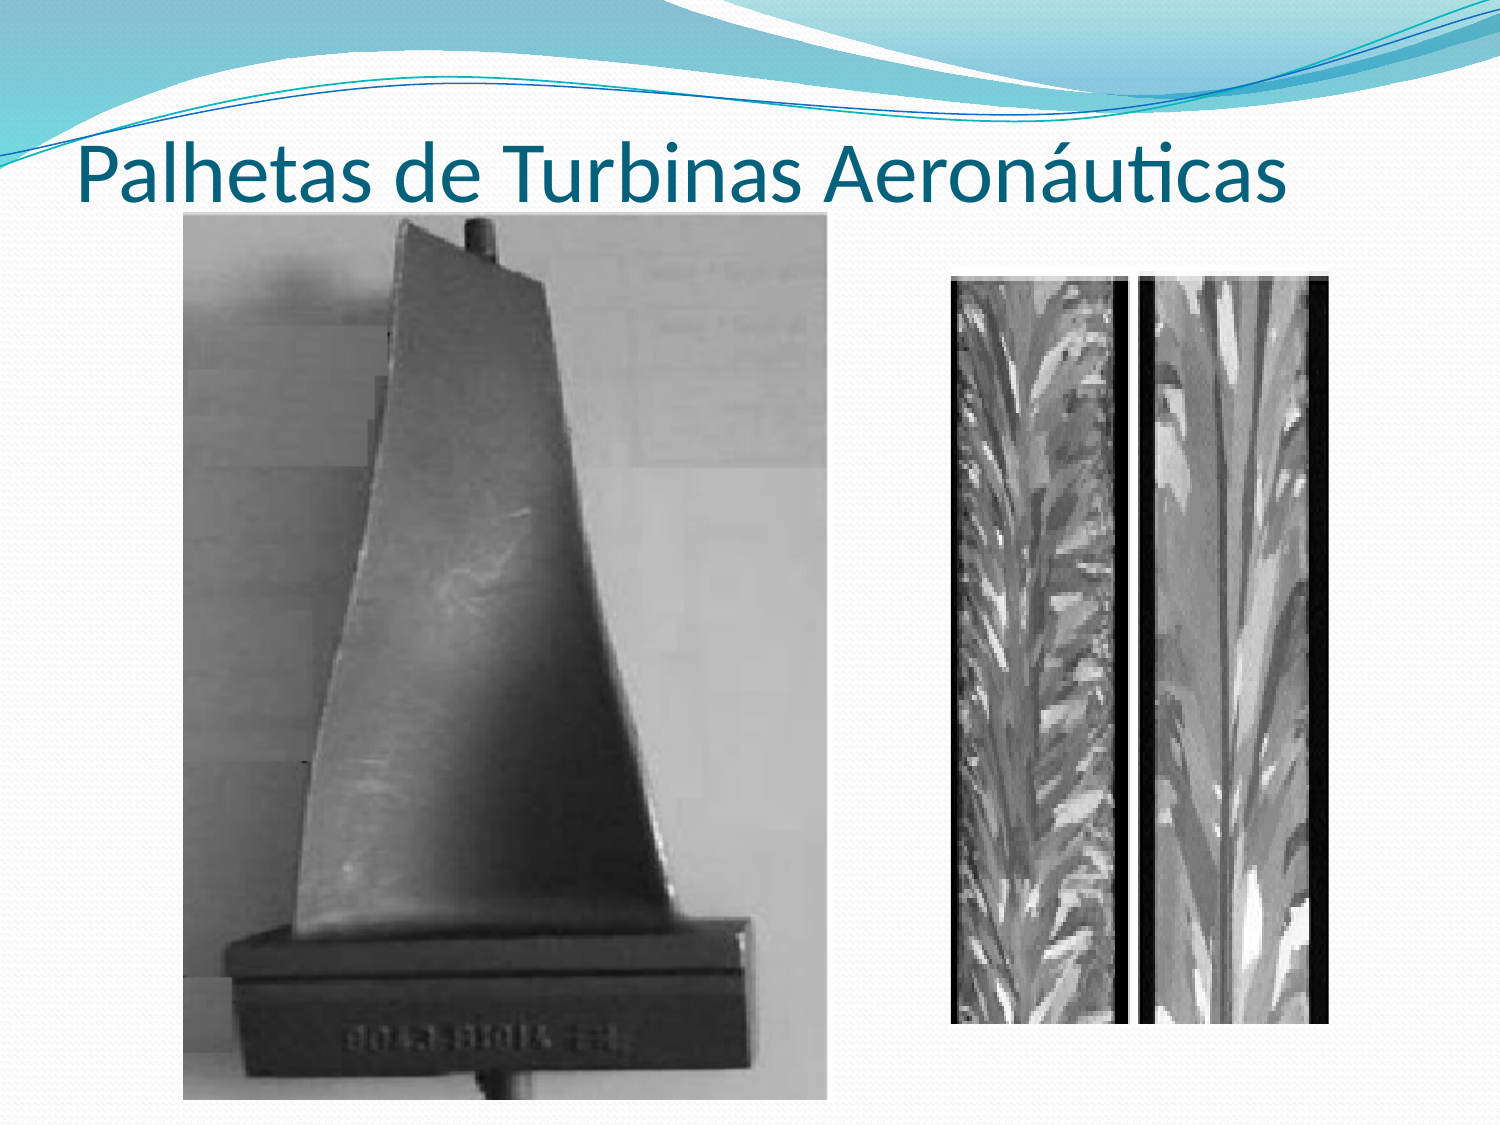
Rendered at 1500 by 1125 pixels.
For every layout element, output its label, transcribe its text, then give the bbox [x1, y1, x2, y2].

picture [182, 212, 833, 1101]
title Palhetas de Turbinas Aeronáuticas [75, 32, 1425, 220]
picture [950, 266, 1330, 1024]
